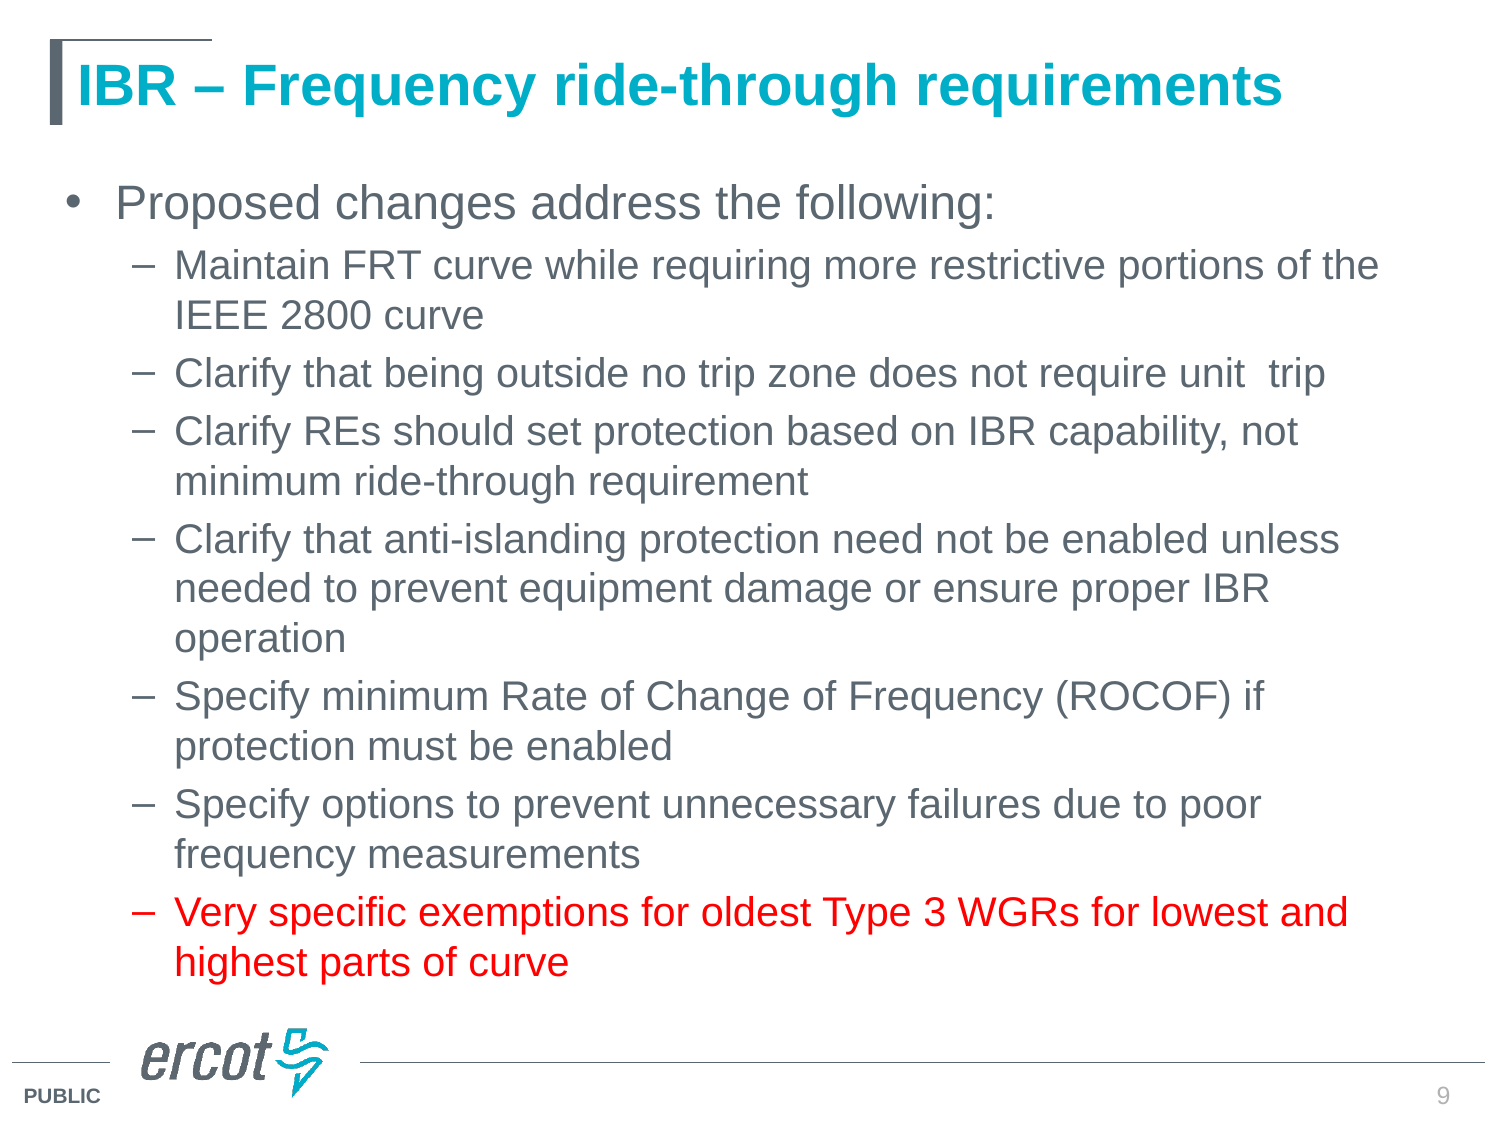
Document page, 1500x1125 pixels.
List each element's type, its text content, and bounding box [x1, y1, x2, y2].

slide_number 9 [1400, 1076, 1488, 1113]
title IBR – Frequency ride-through requirements [62, 39, 1450, 125]
picture [137, 1024, 332, 1100]
list Proposed changes address the following: Maintain FRT curve while requiring more restrictive portions of the IEEE 2800 curve Clarify that being outside no trip zone does not require unit trip Clarify REs should set protection based on IBR capability, not minimum ride-through requirement Clarify that anti-islanding protection need not be enabled unless needed to prevent equipment damage or ensure proper IBR operation Specify minimum Rate of Change of Frequency (ROCOF) if protection must be enabled Specify options to prevent unnecessary failures due to poor frequency measurements Very specific exemptions for oldest Type 3 WGRs for lowest and highest parts of curve [50, 164, 1450, 994]
